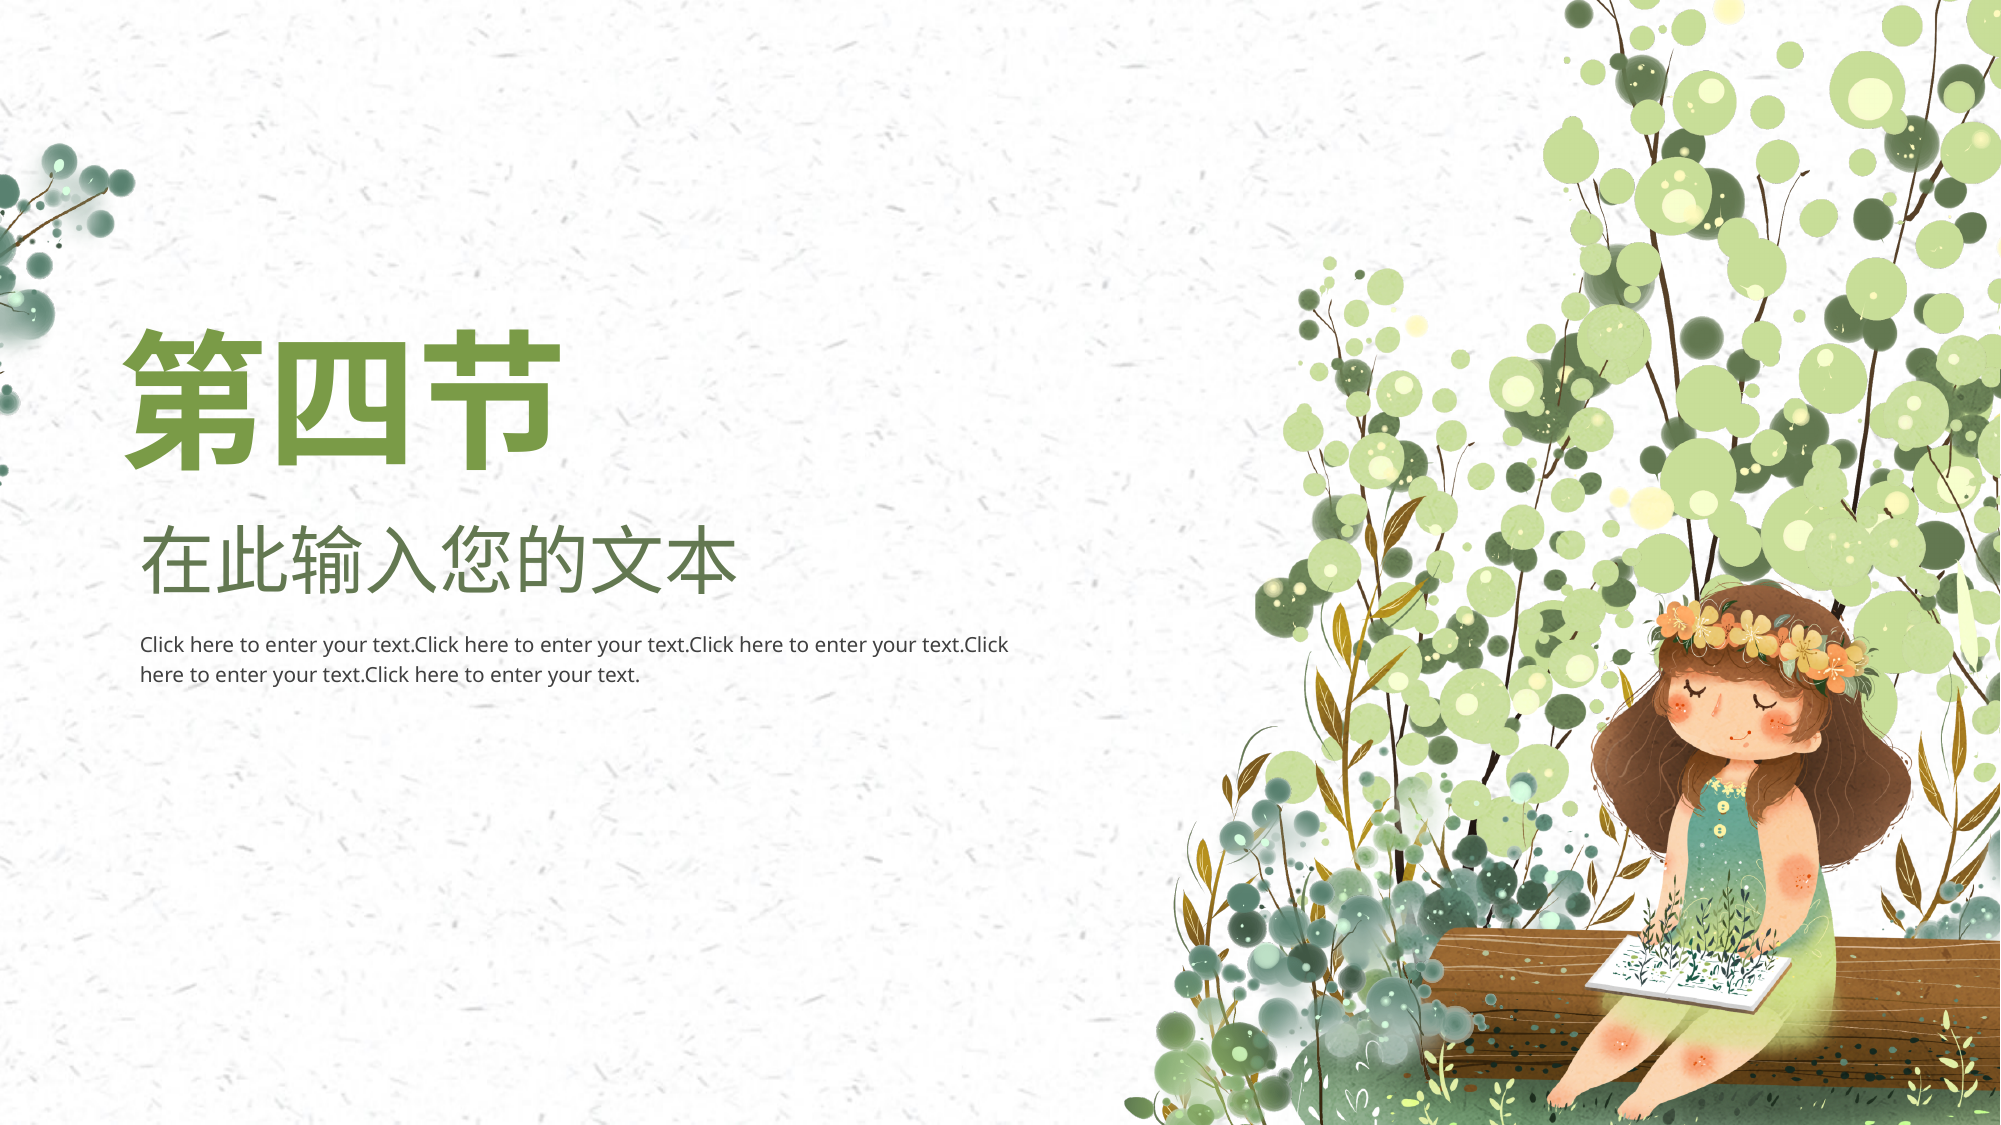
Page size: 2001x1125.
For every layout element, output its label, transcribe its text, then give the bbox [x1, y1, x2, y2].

text_box 在此输入您的文本 [125, 480, 914, 619]
text_box 第四节 [144, 299, 699, 480]
text_box Click here to enter your text.Click here to enter your text.Click here to enter your text.Click here to enter your text.Click here to enter your text. [125, 619, 1074, 695]
picture [0, 0, 2001, 1125]
